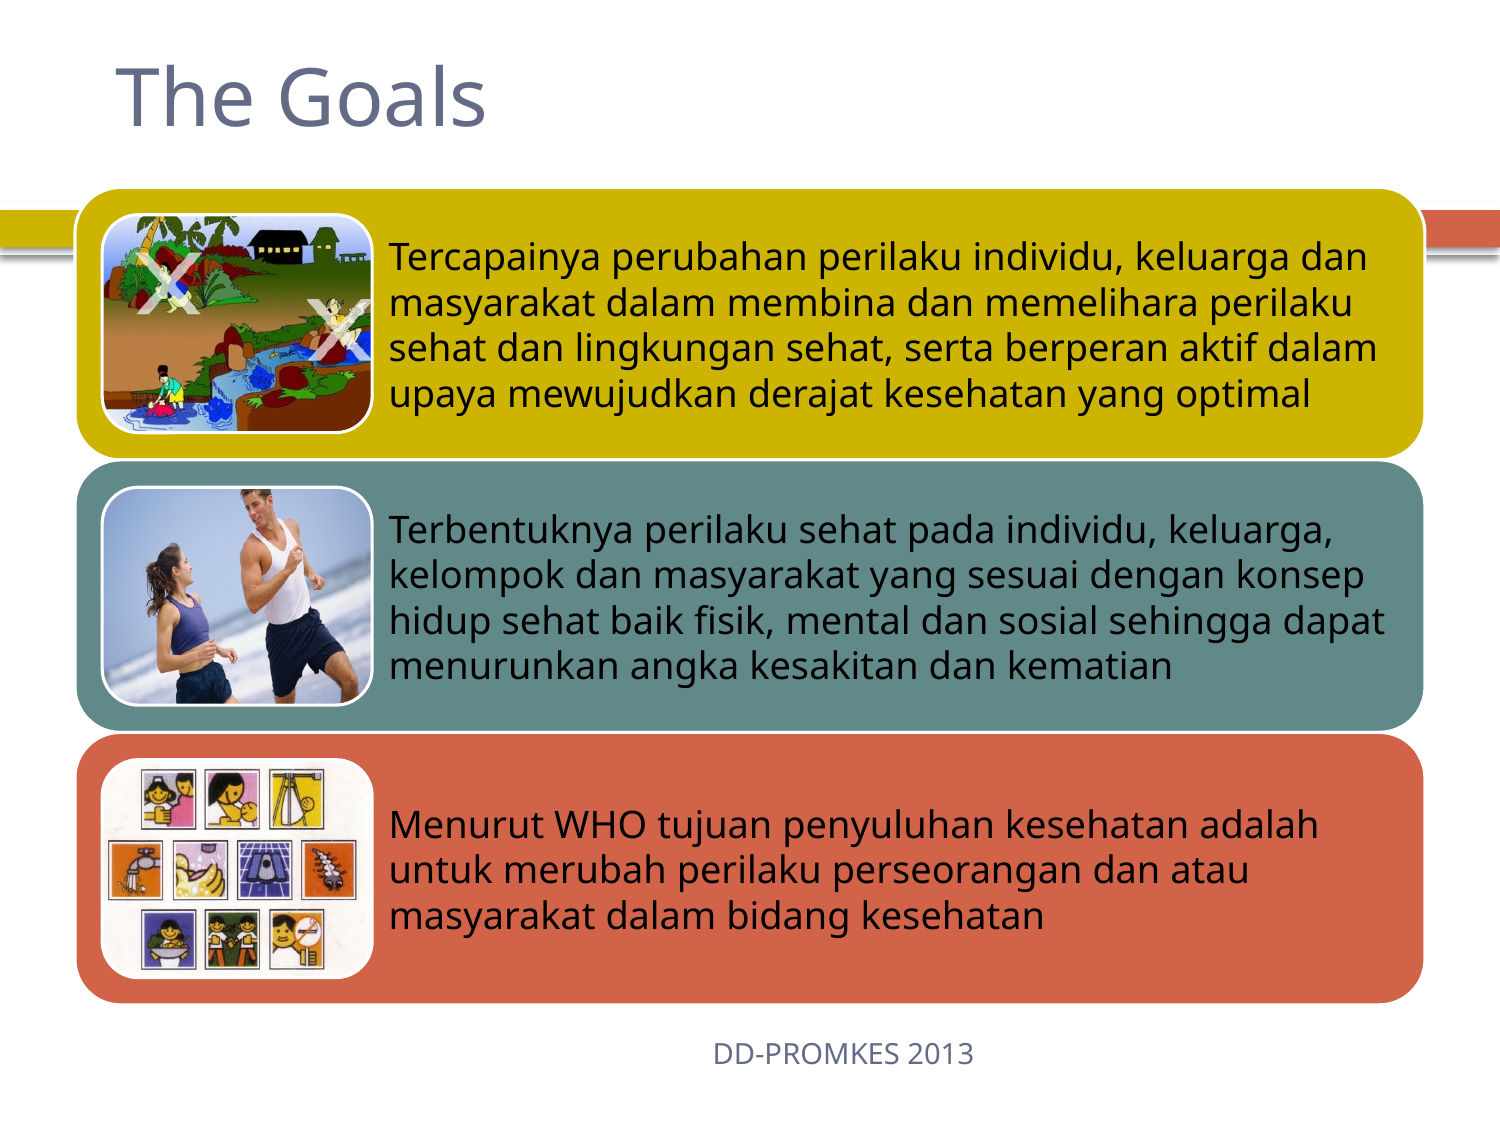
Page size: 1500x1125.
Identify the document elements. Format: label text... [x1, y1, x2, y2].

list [74, 187, 1426, 1006]
footer DD-PROMKES 2013 [99, 1024, 990, 1085]
title The Goals [100, 37, 1438, 150]
